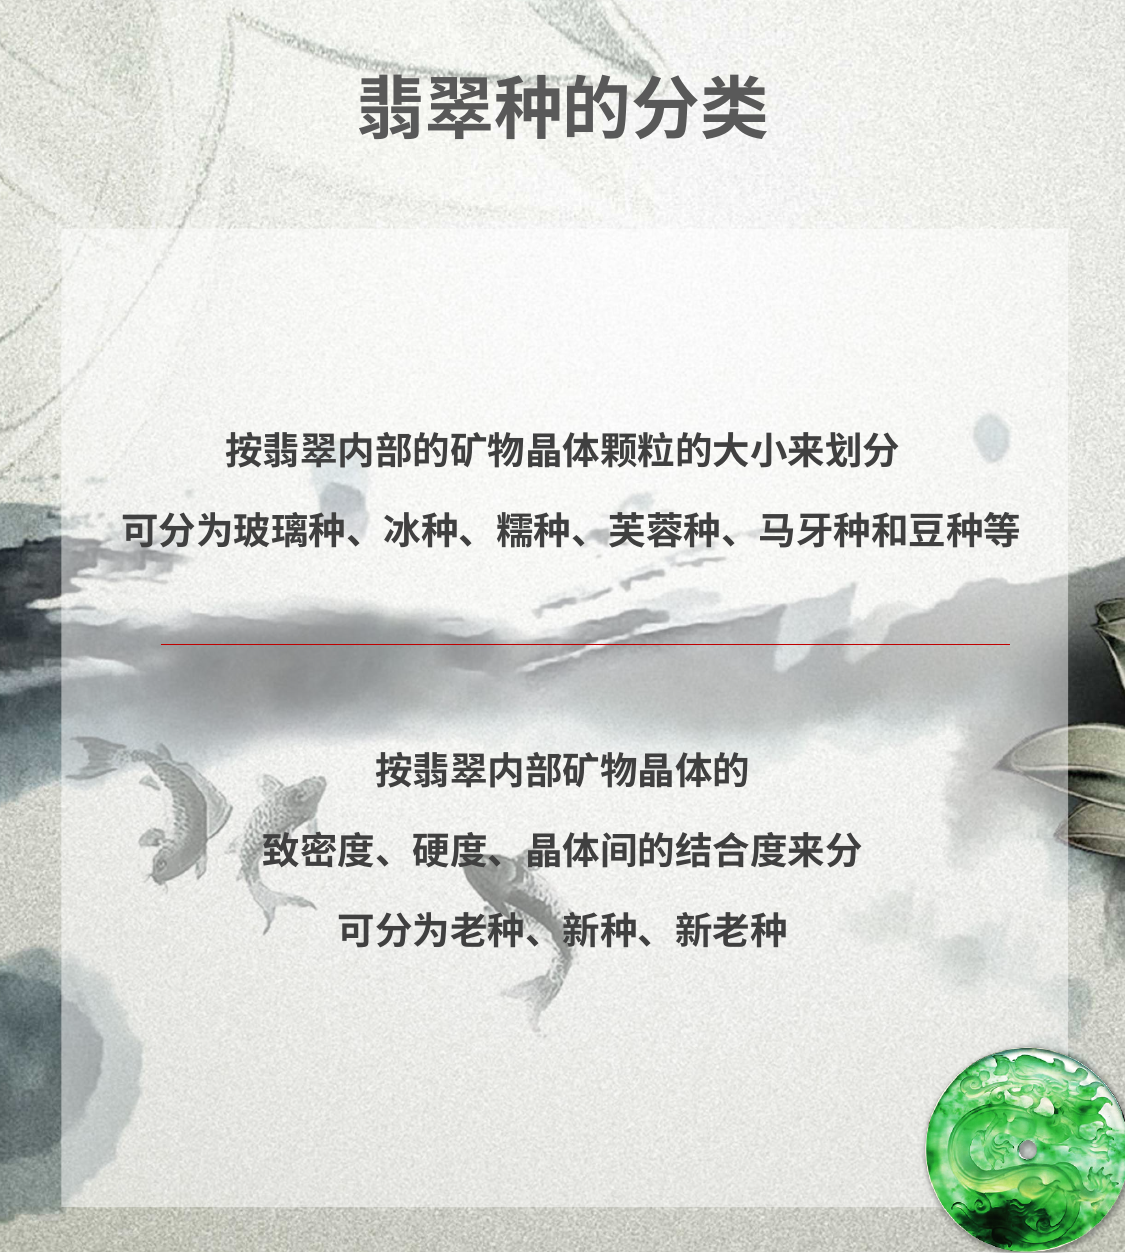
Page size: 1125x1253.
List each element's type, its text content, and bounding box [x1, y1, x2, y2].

title 翡翠种的分类 [60, 32, 1066, 192]
list 按翡翠内部的矿物晶体颗粒的大小来划分 可分为玻璃种、冰种、糯种、芙蓉种、马牙种和豆种等 按翡翠内部矿物晶体的 致密度、硬度、晶体间的结合度来分 可分为老种、新种、新老种 [58, 228, 1066, 1208]
picture [0, 0, 1125, 1253]
